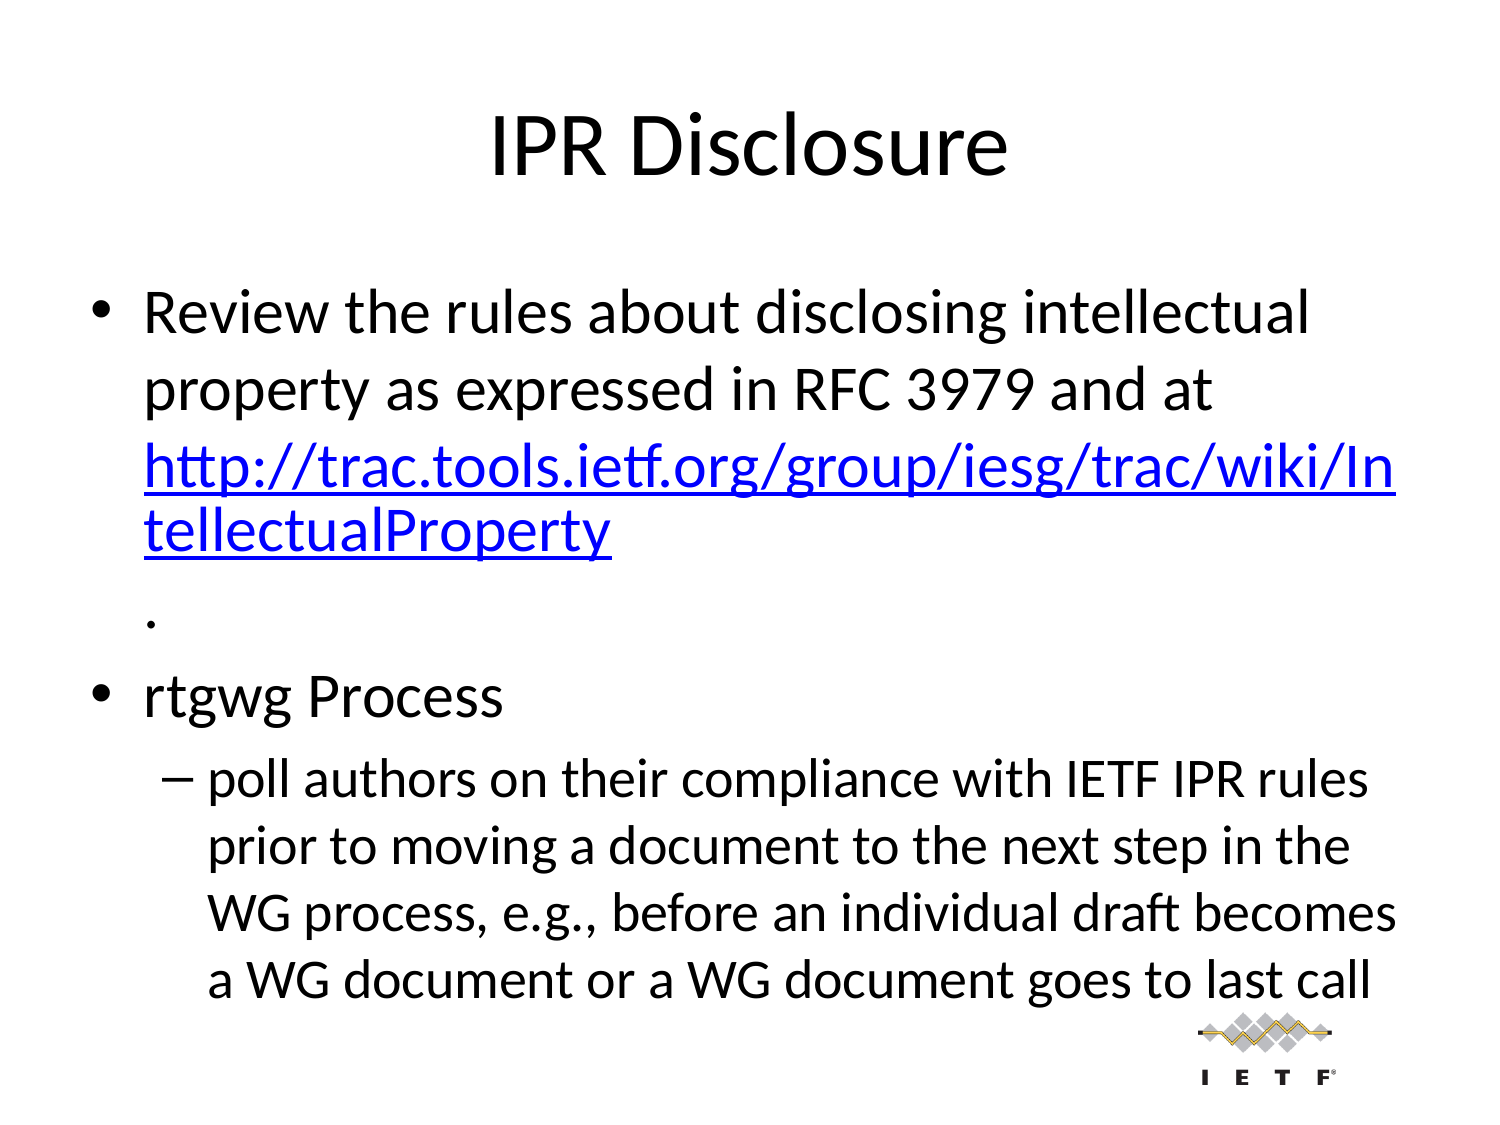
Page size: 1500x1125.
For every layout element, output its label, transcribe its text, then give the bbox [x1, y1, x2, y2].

list Review the rules about disclosing intellectual property as expressed in RFC 3979 and at http://trac.tools.ietf.org/group/iesg/trac/wiki/IntellectualProperty. rtgwg Process poll authors on their compliance with IETF IPR rules prior to moving a document to the next step in the WG process, e.g., before an individual draft becomes a WG document or a WG document goes to last call [75, 262, 1425, 1005]
title IPR Disclosure [75, 45, 1425, 233]
picture [1198, 1012, 1336, 1085]
